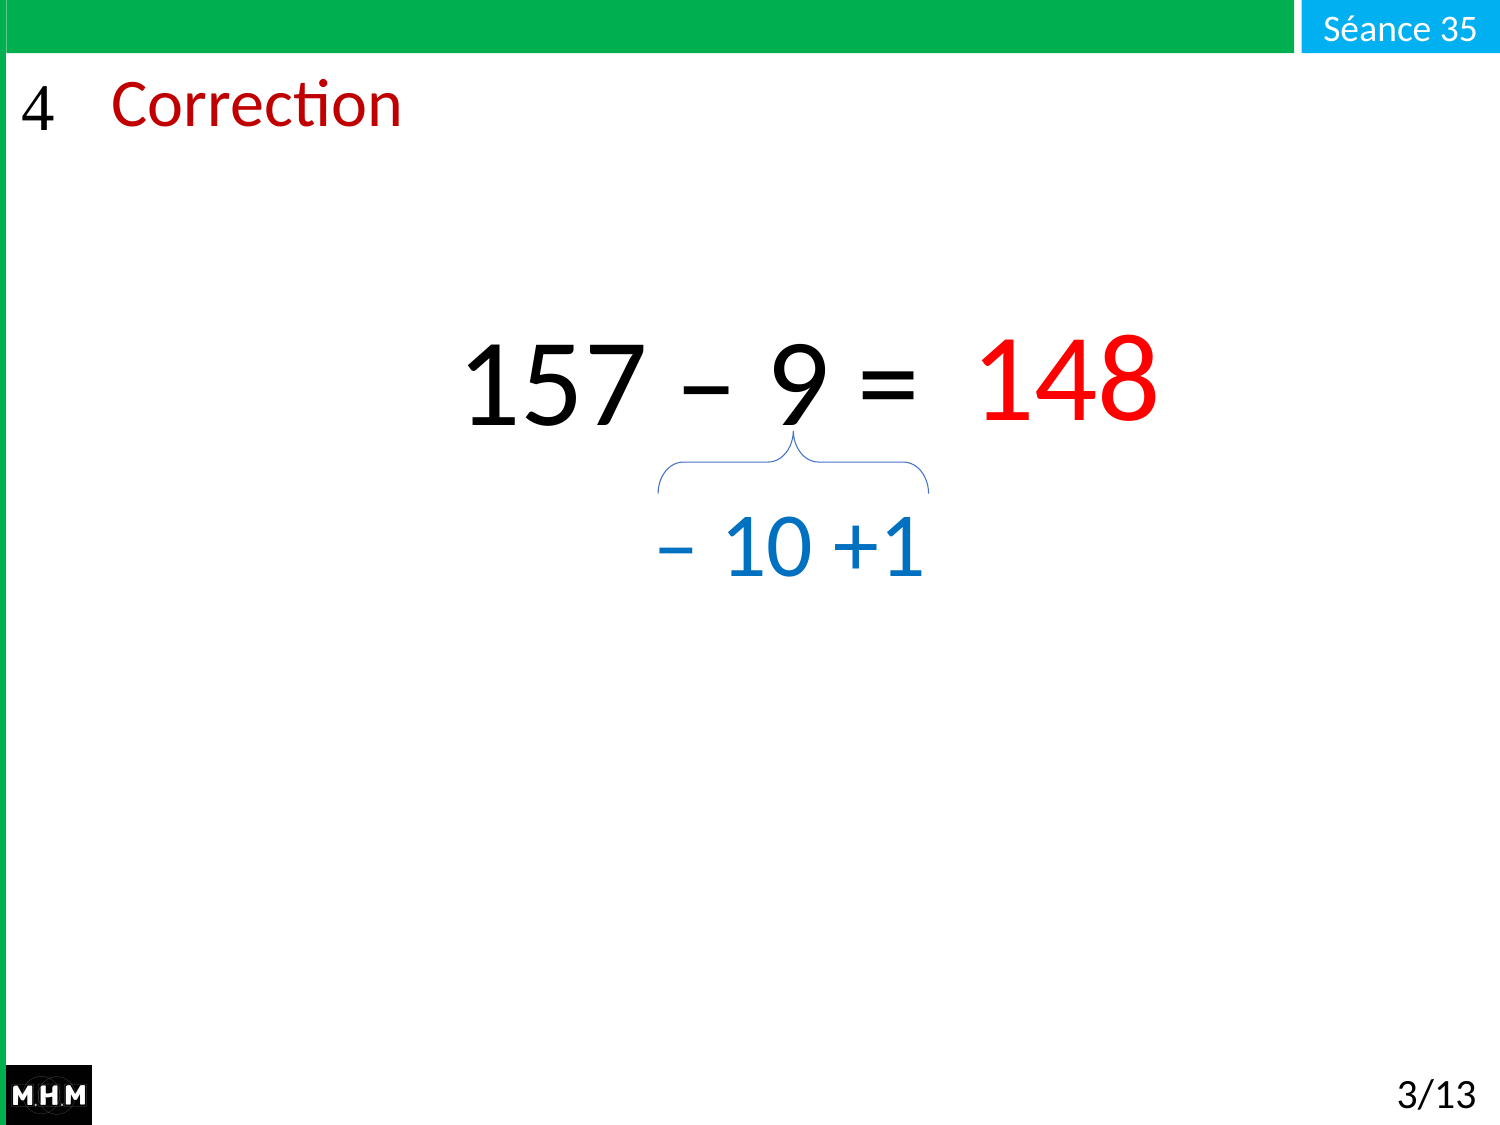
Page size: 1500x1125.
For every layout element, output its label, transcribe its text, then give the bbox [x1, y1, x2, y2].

title Correction [96, 60, 1391, 150]
picture [6, 1065, 92, 1125]
text_box – 10 +1 [638, 476, 1439, 602]
list 3/13 [1373, 1064, 1500, 1125]
text_box [657, 430, 930, 494]
text_box 157 – 9 = [442, 292, 1243, 458]
text_box 148 [935, 288, 1197, 454]
